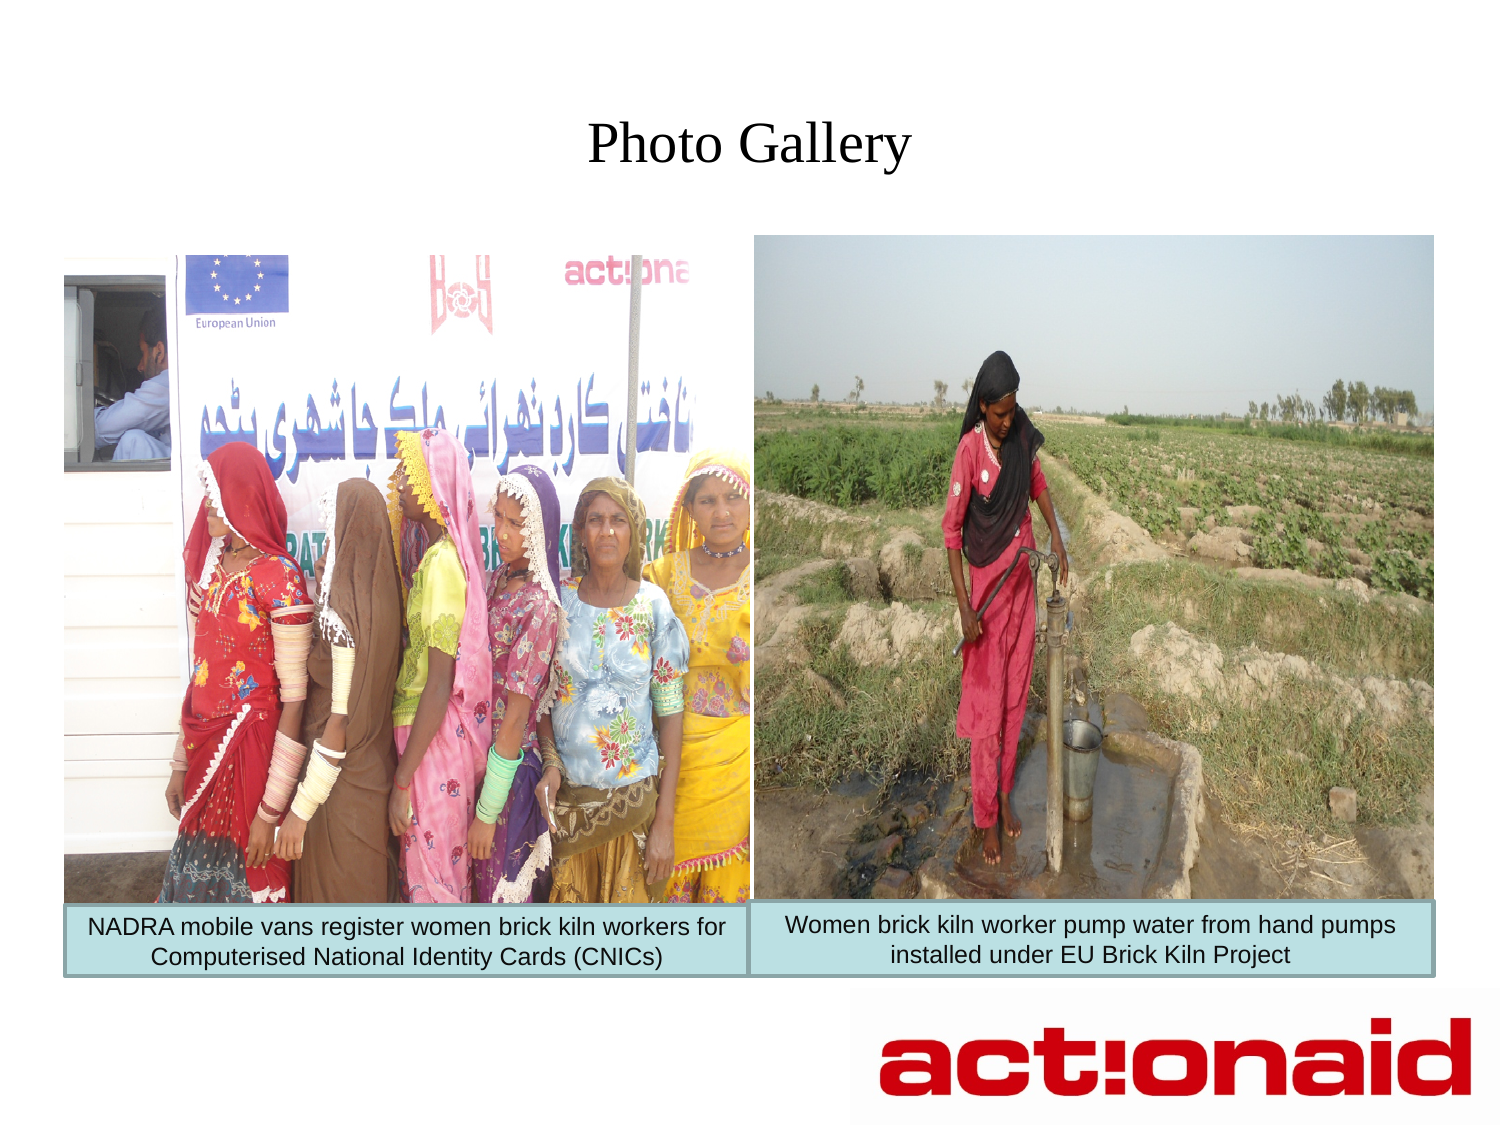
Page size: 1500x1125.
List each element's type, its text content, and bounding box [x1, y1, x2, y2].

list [64, 255, 749, 906]
picture [850, 988, 1500, 1125]
title Photo Gallery [74, 44, 1426, 233]
text_box Women brick kiln worker pump water from hand pumps installed under EU Brick Kiln Project [746, 911, 1436, 978]
text_box NADRA mobile vans register women brick kiln workers for Computerised National Identity Cards (CNICs) [63, 913, 746, 978]
picture [754, 234, 1434, 906]
